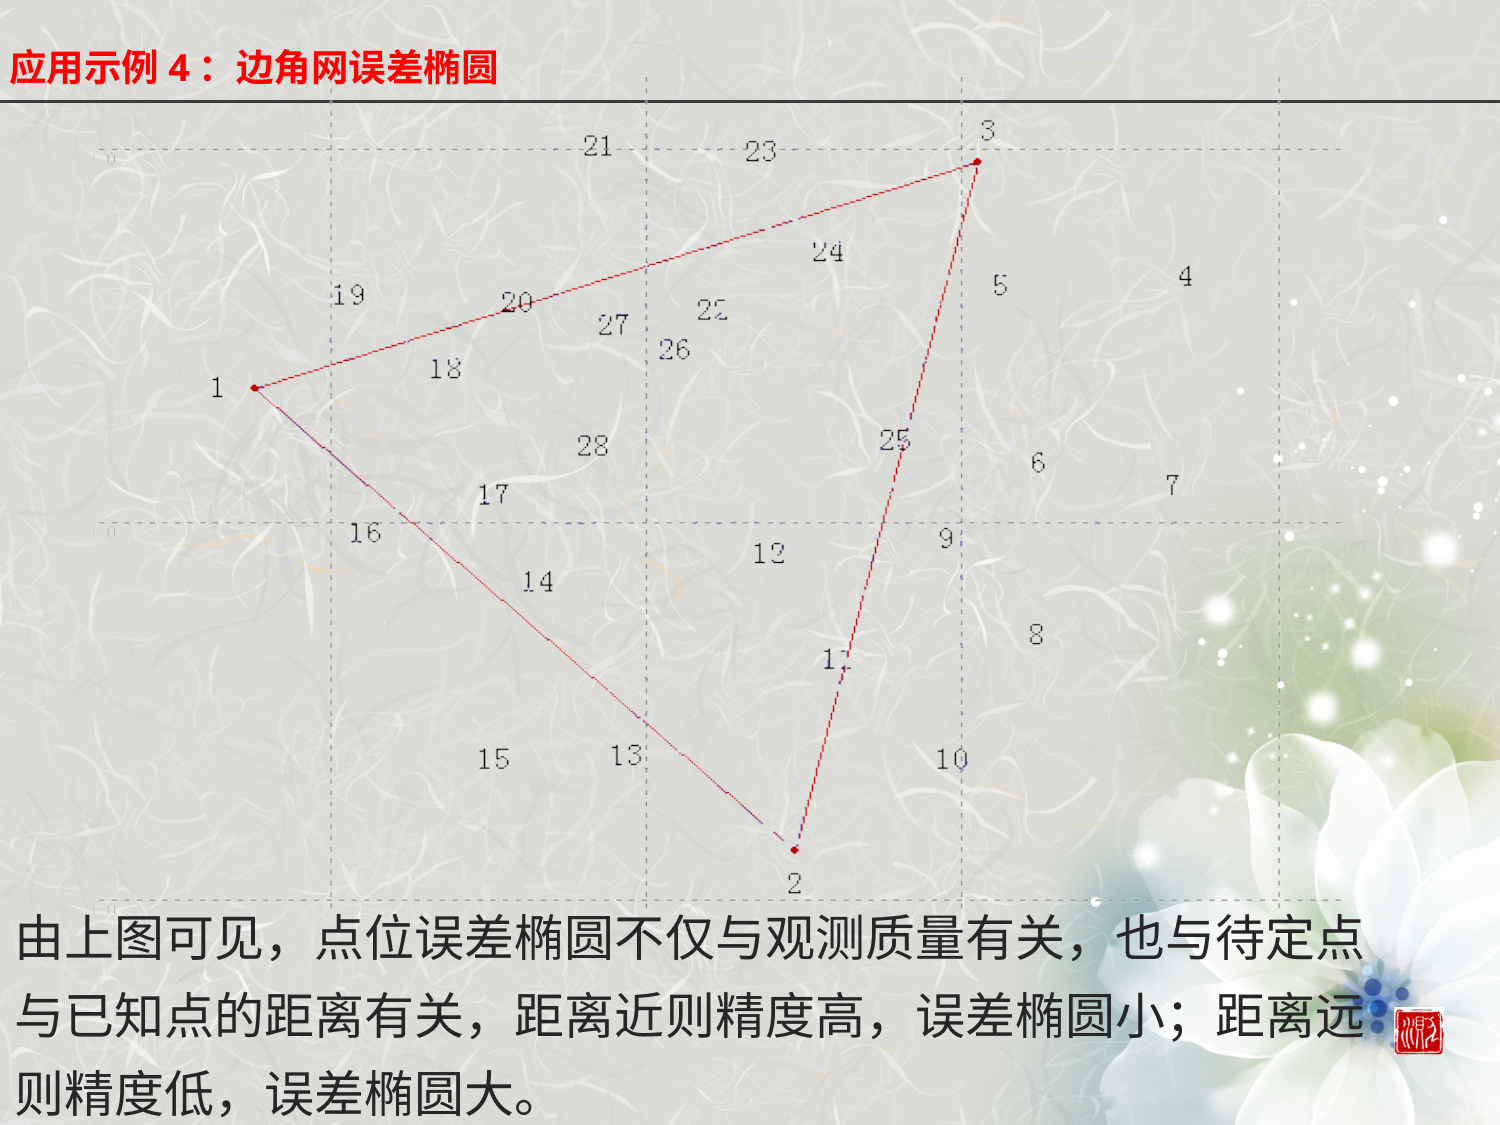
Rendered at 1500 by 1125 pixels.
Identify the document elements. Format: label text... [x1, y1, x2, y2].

picture [0, 0, 1500, 1125]
text_box 应用示例4：边角网误差椭圆 [0, 23, 514, 97]
text_box 由上图可见，点位误差椭圆不仅与观测质量有关，也与待定点与已知点的距离有关，距离近则精度高，误差椭圆小；距离远则精度低，误差椭圆大。 [0, 881, 1395, 1125]
